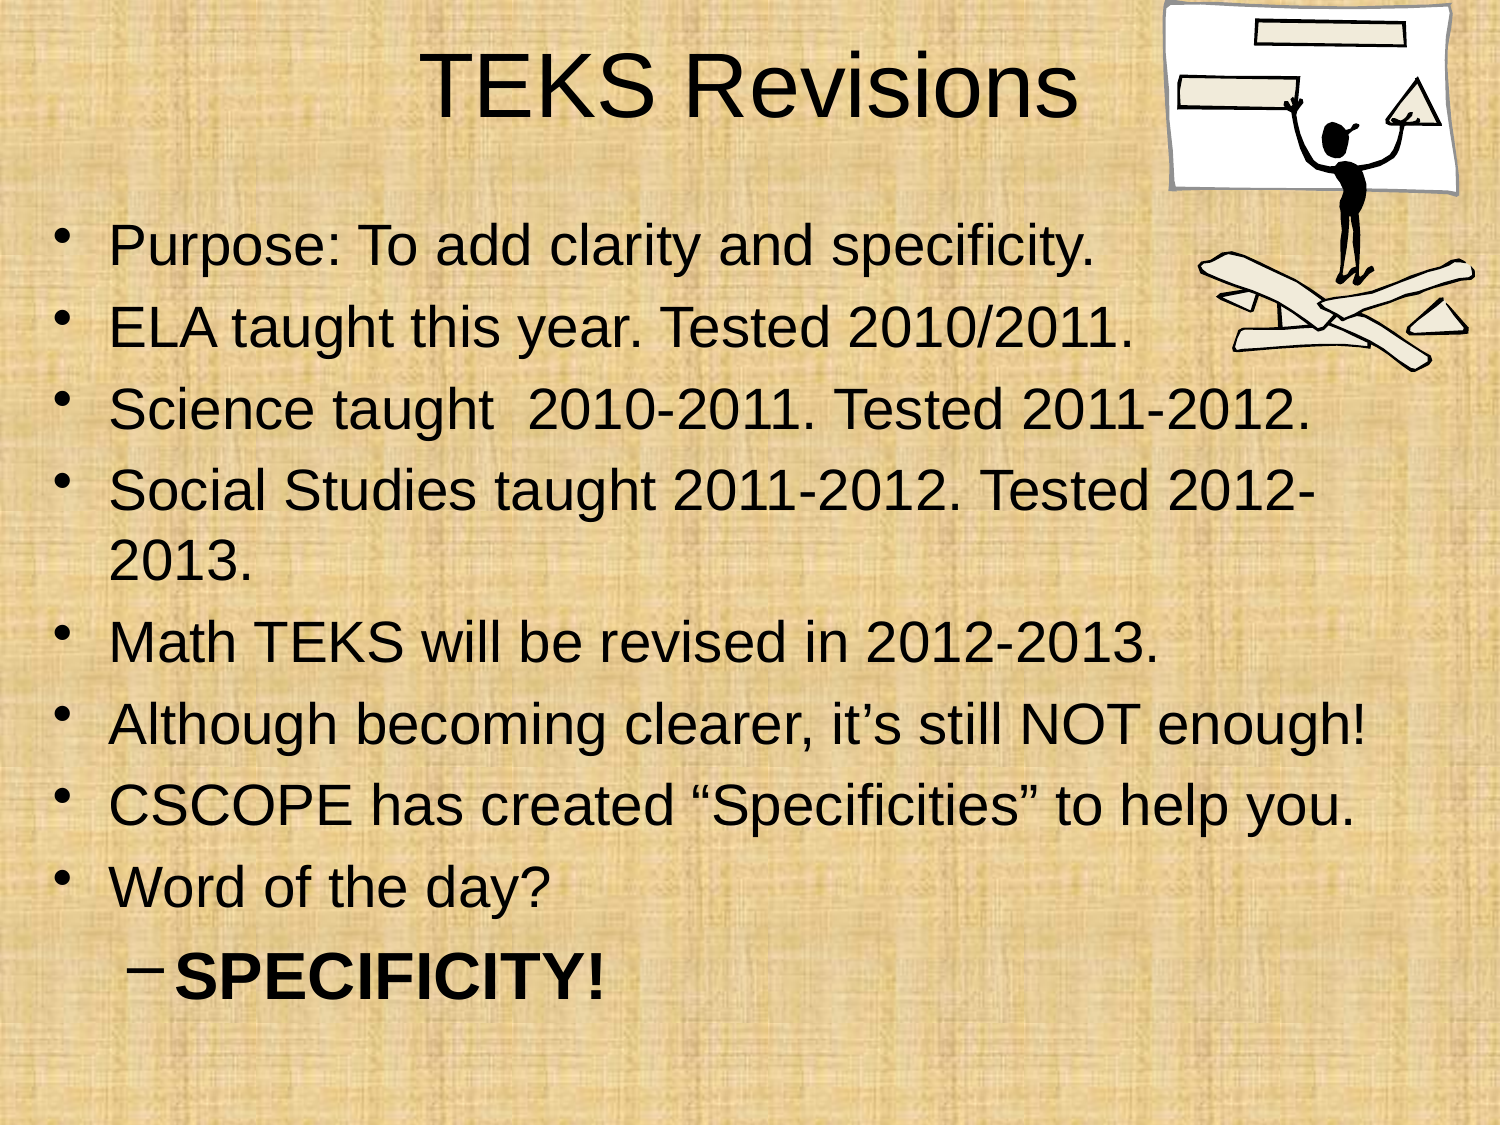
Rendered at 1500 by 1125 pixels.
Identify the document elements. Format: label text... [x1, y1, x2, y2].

picture [0, 0, 1500, 1125]
title TEKS Revisions [74, 0, 1160, 176]
list Purpose: To add clarity and specificity. ELA taught this year. Tested 2010/2011. Science taught 2010-2011. Tested 2011-2012. Social Studies taught 2011-2012. Tested 2012-2013. Math TEKS will be revised in 2012-2013. Although becoming clearer, it’s still NOT enough! CSCOPE has created “Specificities” to help you. Word of the day? SPECIFICITY! [37, 199, 1463, 1113]
